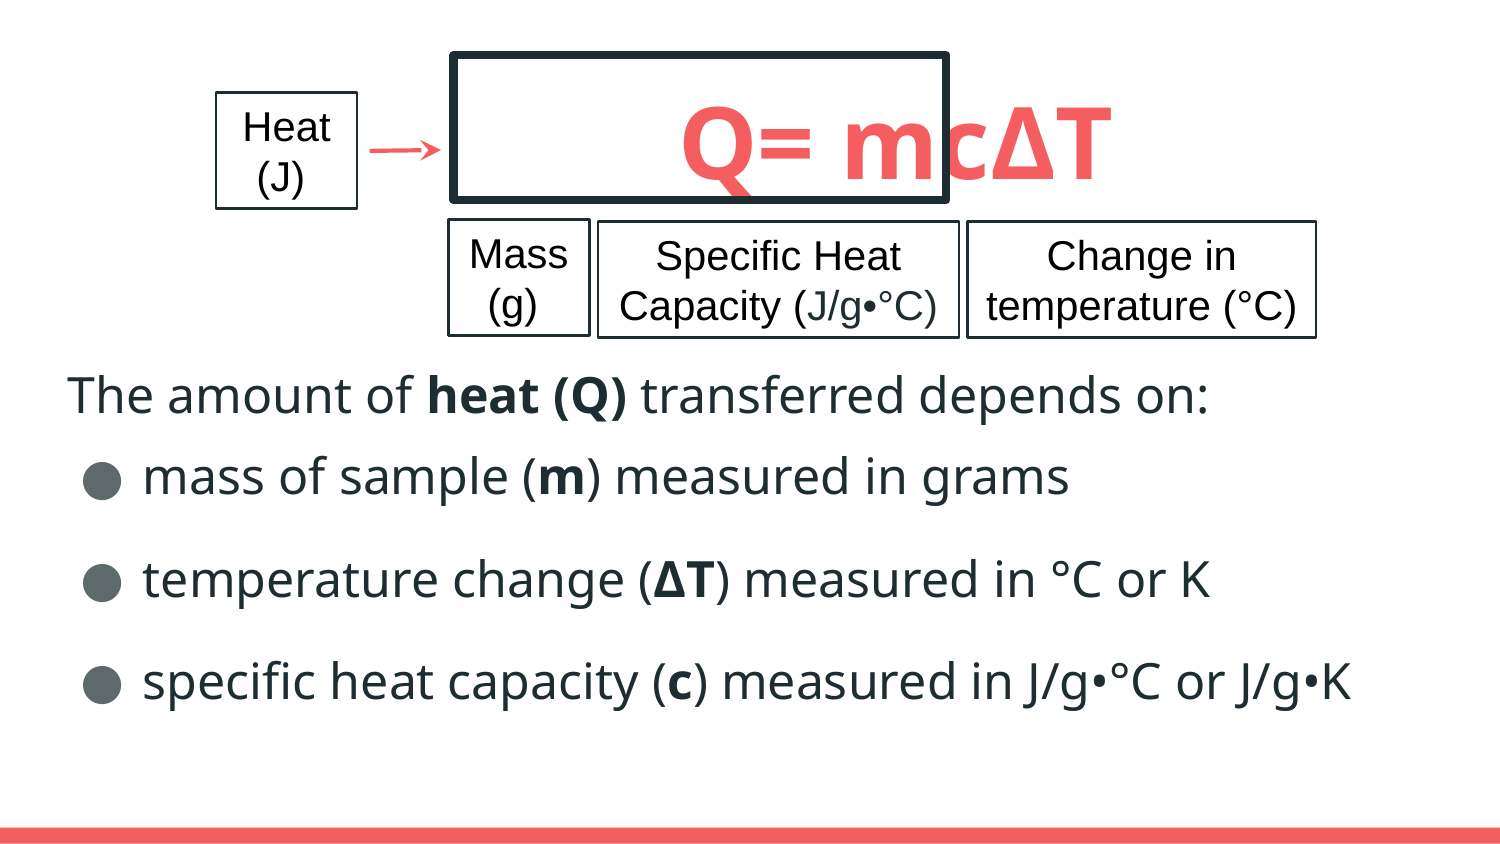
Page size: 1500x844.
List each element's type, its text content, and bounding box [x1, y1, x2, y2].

text_box Heat (J) [216, 92, 358, 209]
text_box [453, 55, 947, 200]
text_box Specific Heat Capacity (J/g•°C) [598, 221, 959, 338]
text_box Mass (g) [448, 219, 590, 336]
list The amount of heat (Q) transferred depends on: mass of sample (m) measured in grams temperature change (ΔT) measured in °C or K specific heat capacity (c) measured in J/g•°C or J/g•K [52, 348, 1451, 774]
title Q= mcΔT [947, 64, 1449, 167]
text_box Change in temperature (°C) [967, 221, 1316, 338]
title Q= mcΔT [51, 64, 453, 167]
